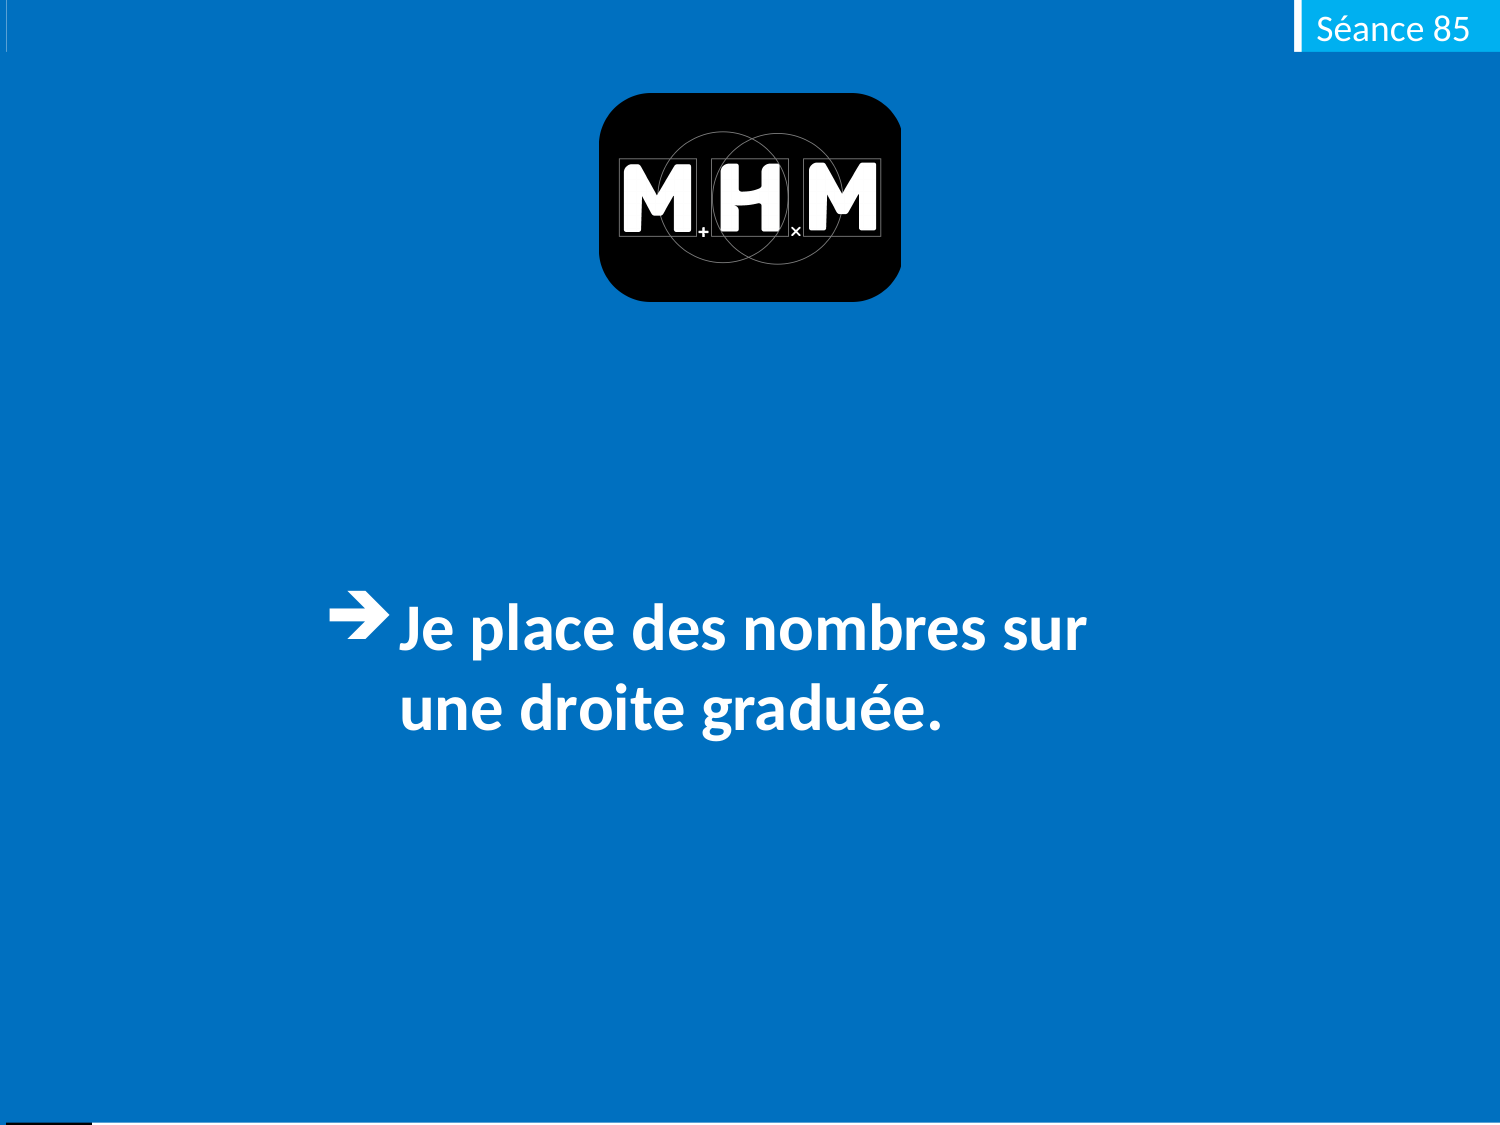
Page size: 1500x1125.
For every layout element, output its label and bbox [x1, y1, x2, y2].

text_box [0, 51, 1500, 1123]
